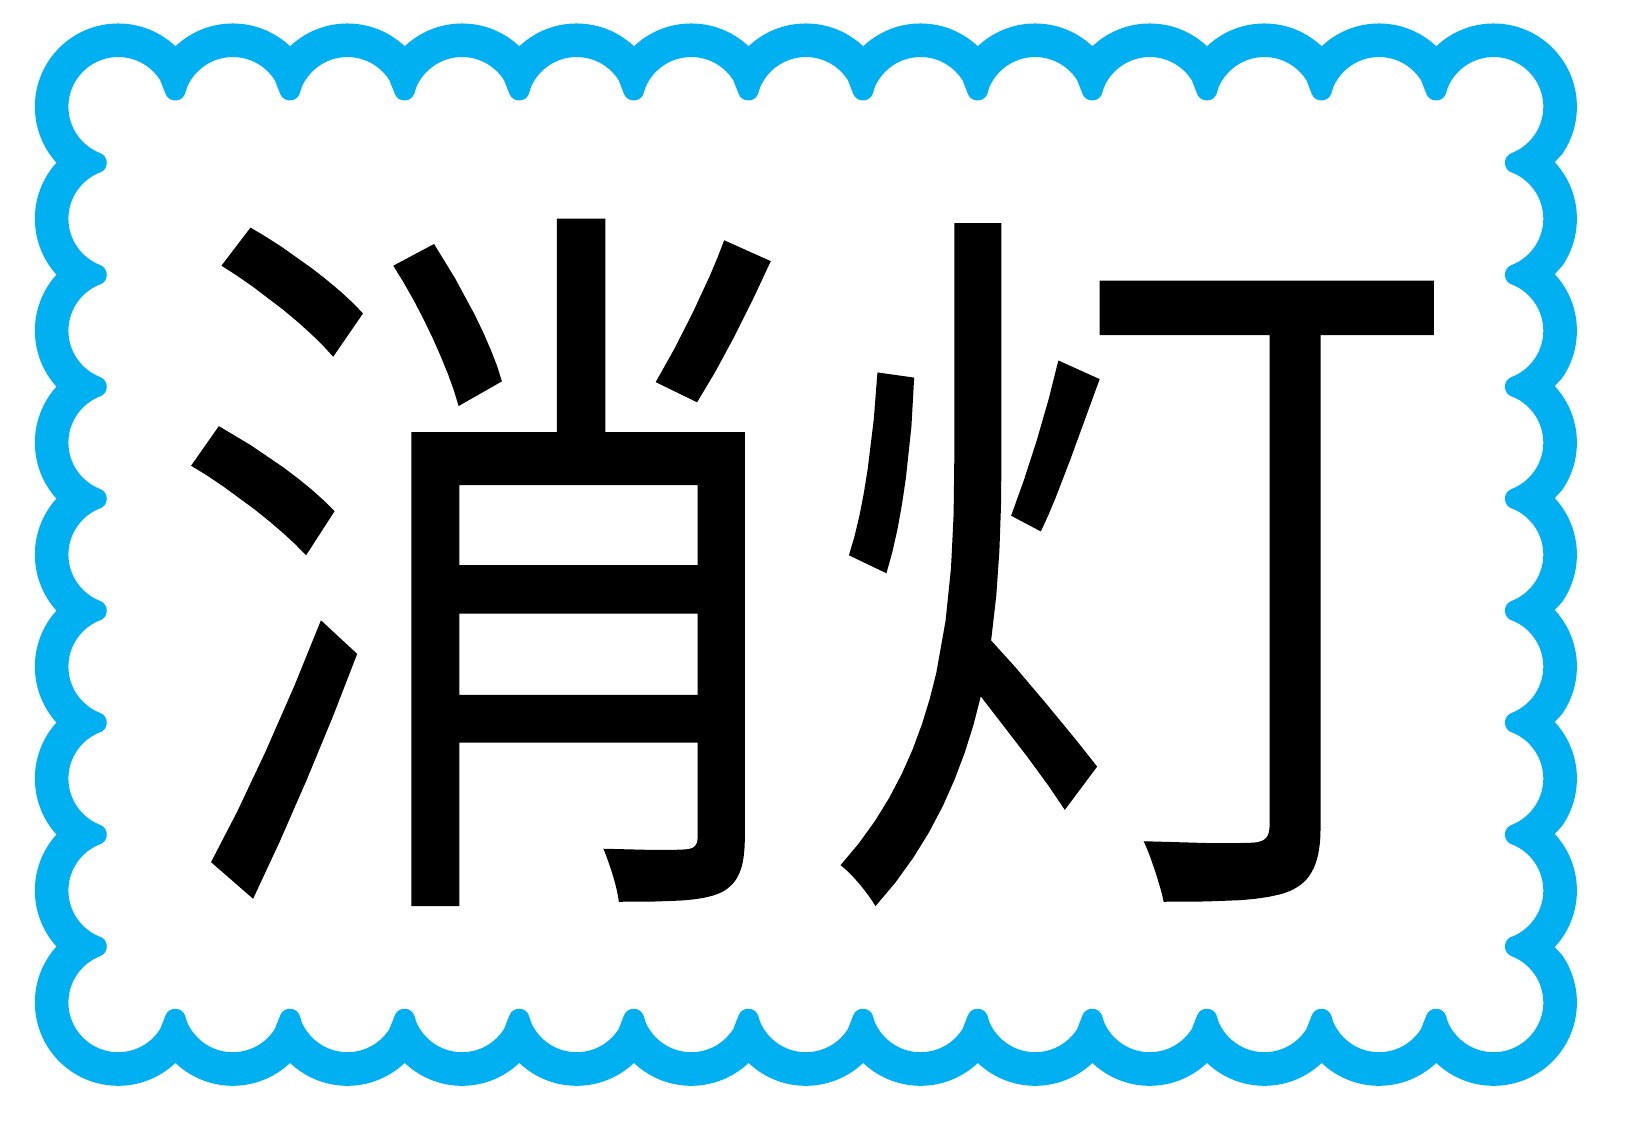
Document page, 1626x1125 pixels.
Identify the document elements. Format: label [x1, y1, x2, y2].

text_box [43, 31, 1569, 1078]
